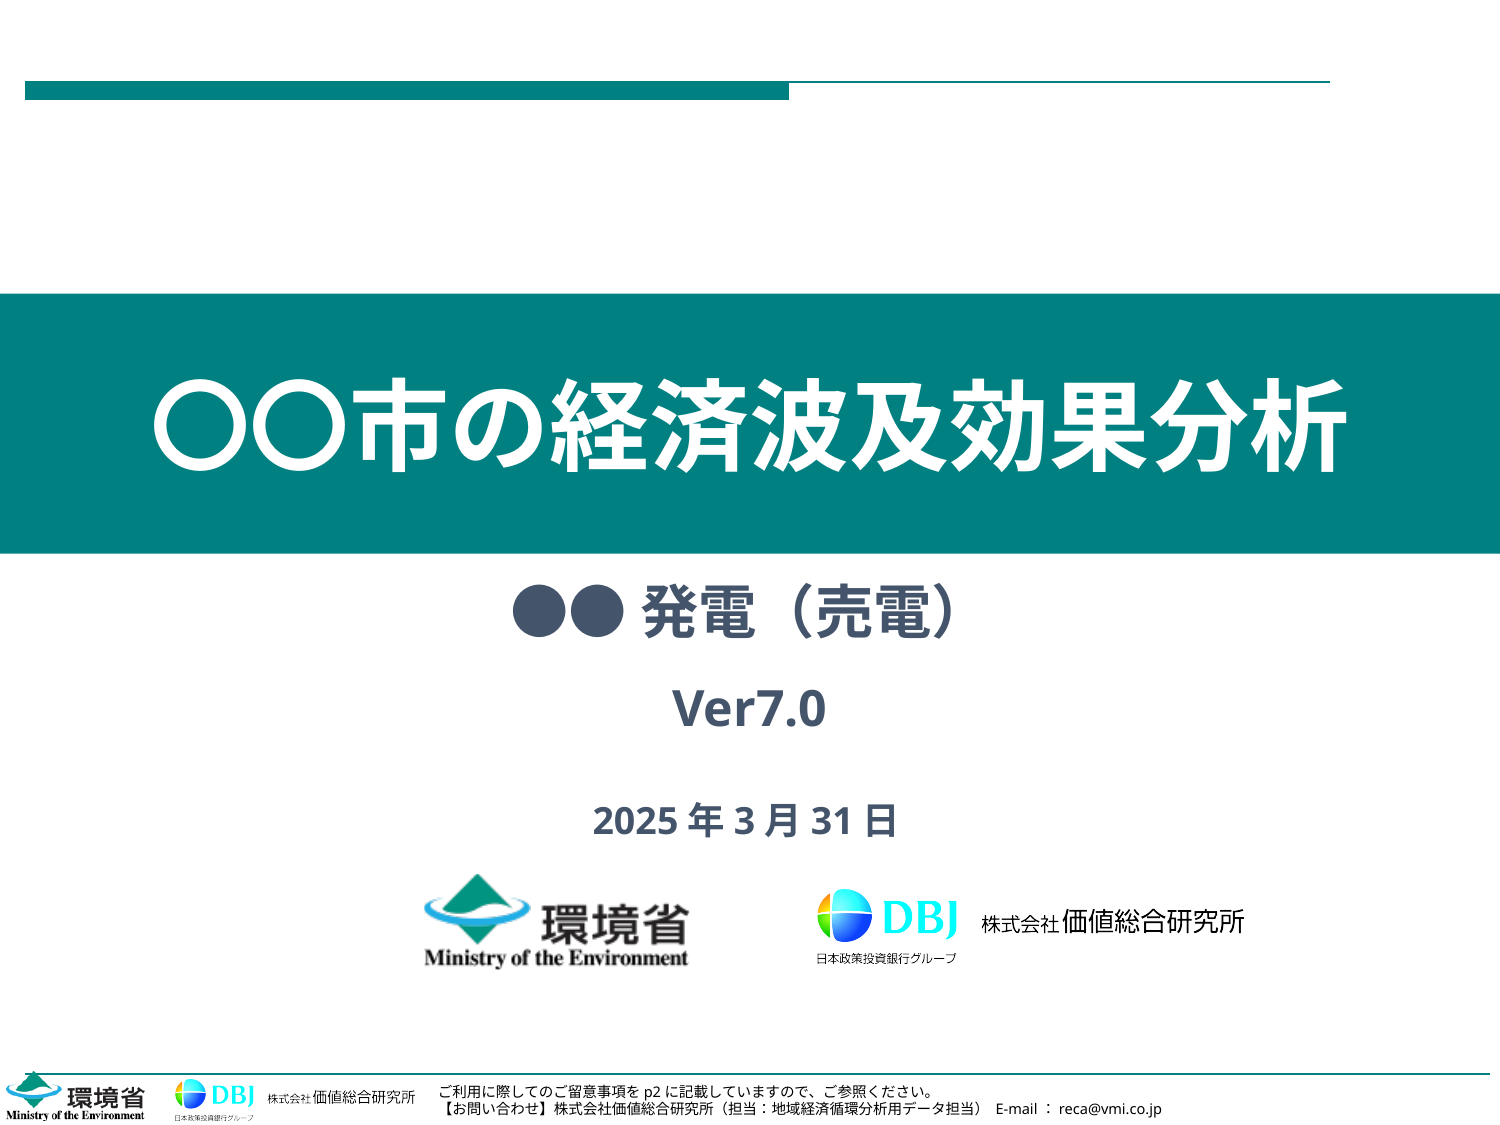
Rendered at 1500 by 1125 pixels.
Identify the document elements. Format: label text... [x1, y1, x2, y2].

text_box 2025年3月31日 [530, 763, 962, 850]
picture [810, 882, 1251, 972]
picture [418, 874, 697, 978]
text_box Ver7.0 [558, 669, 942, 744]
picture [171, 1075, 419, 1125]
title 〇〇市の経済波及効果分析 [0, 293, 1500, 554]
picture [2, 1071, 148, 1125]
text_box ●●発電（売電） [41, 567, 1459, 653]
text_box ご利用に際してのご留意事項をp2に記載していますので、ご参照ください。 【お問い合わせ】株式会社価値総合研究所（担当：地域経済循環分析用データ担当） E-mail：reca@vmi.co.jp [423, 1075, 1188, 1125]
